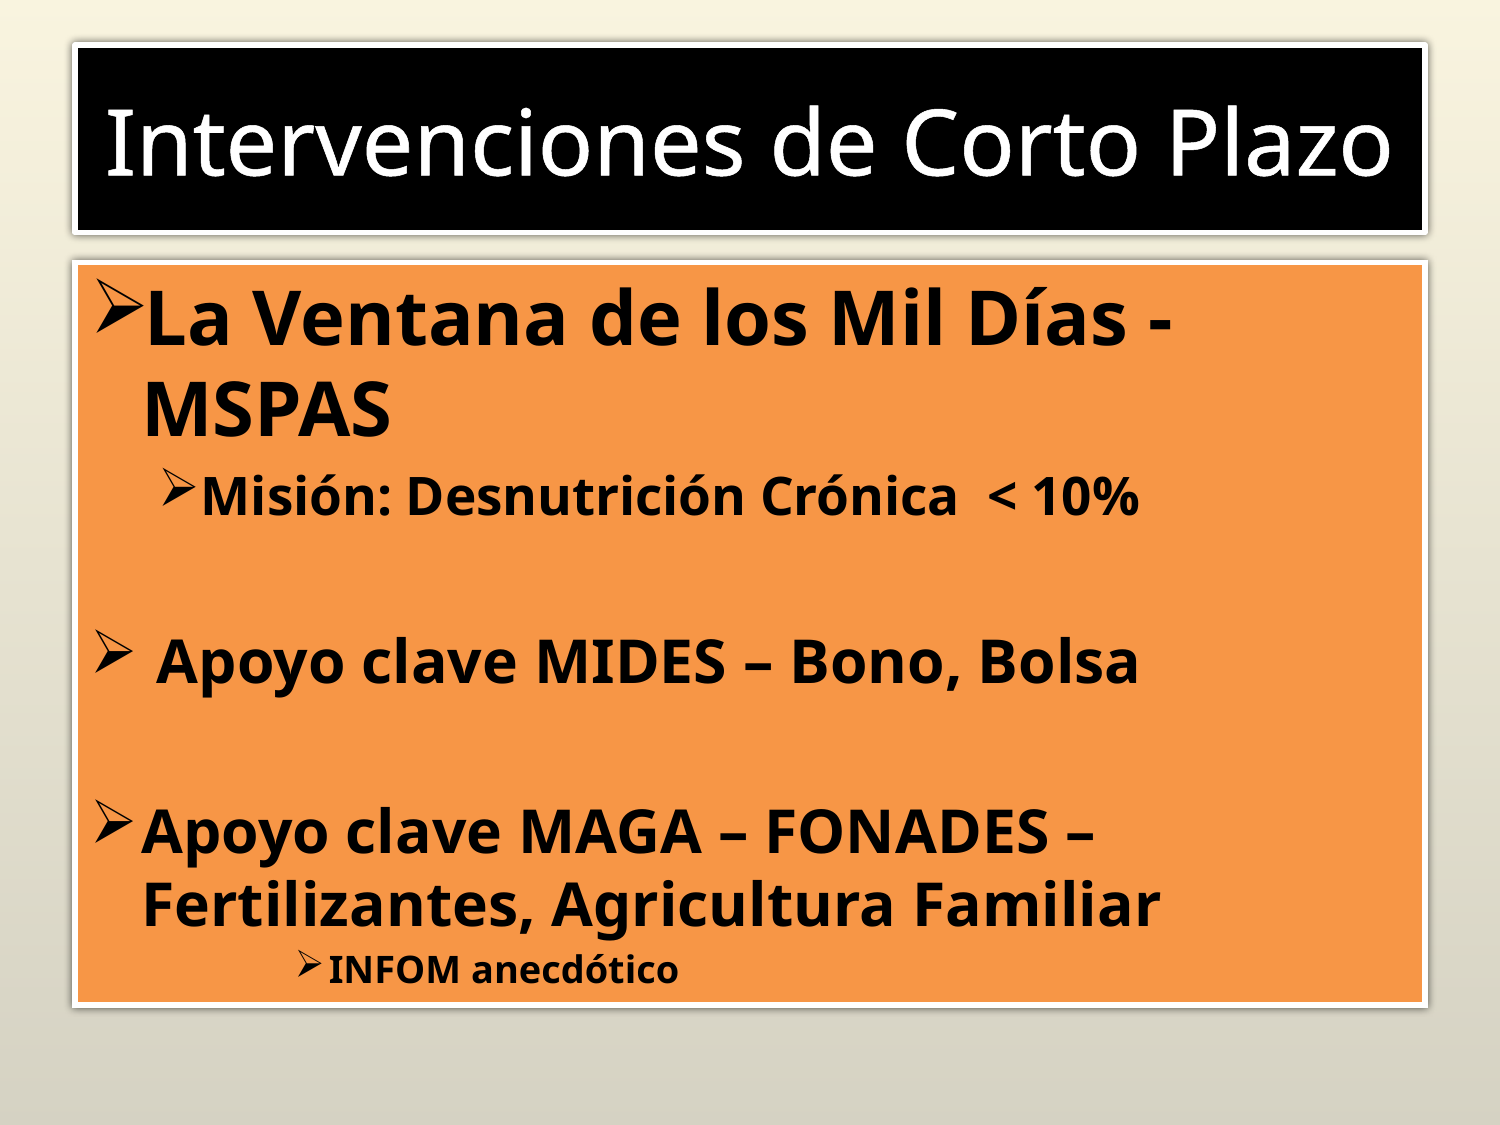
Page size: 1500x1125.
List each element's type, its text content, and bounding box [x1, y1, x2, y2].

title Intervenciones de Corto Plazo [72, 42, 1428, 235]
list La Ventana de los Mil Días - MSPAS Misión: Desnutrición Crónica < 10% Apoyo clave MIDES – Bono, Bolsa Apoyo clave MAGA – FONADES – Fertilizantes, Agricultura Familiar INFOM anecdótico [72, 260, 1428, 1008]
